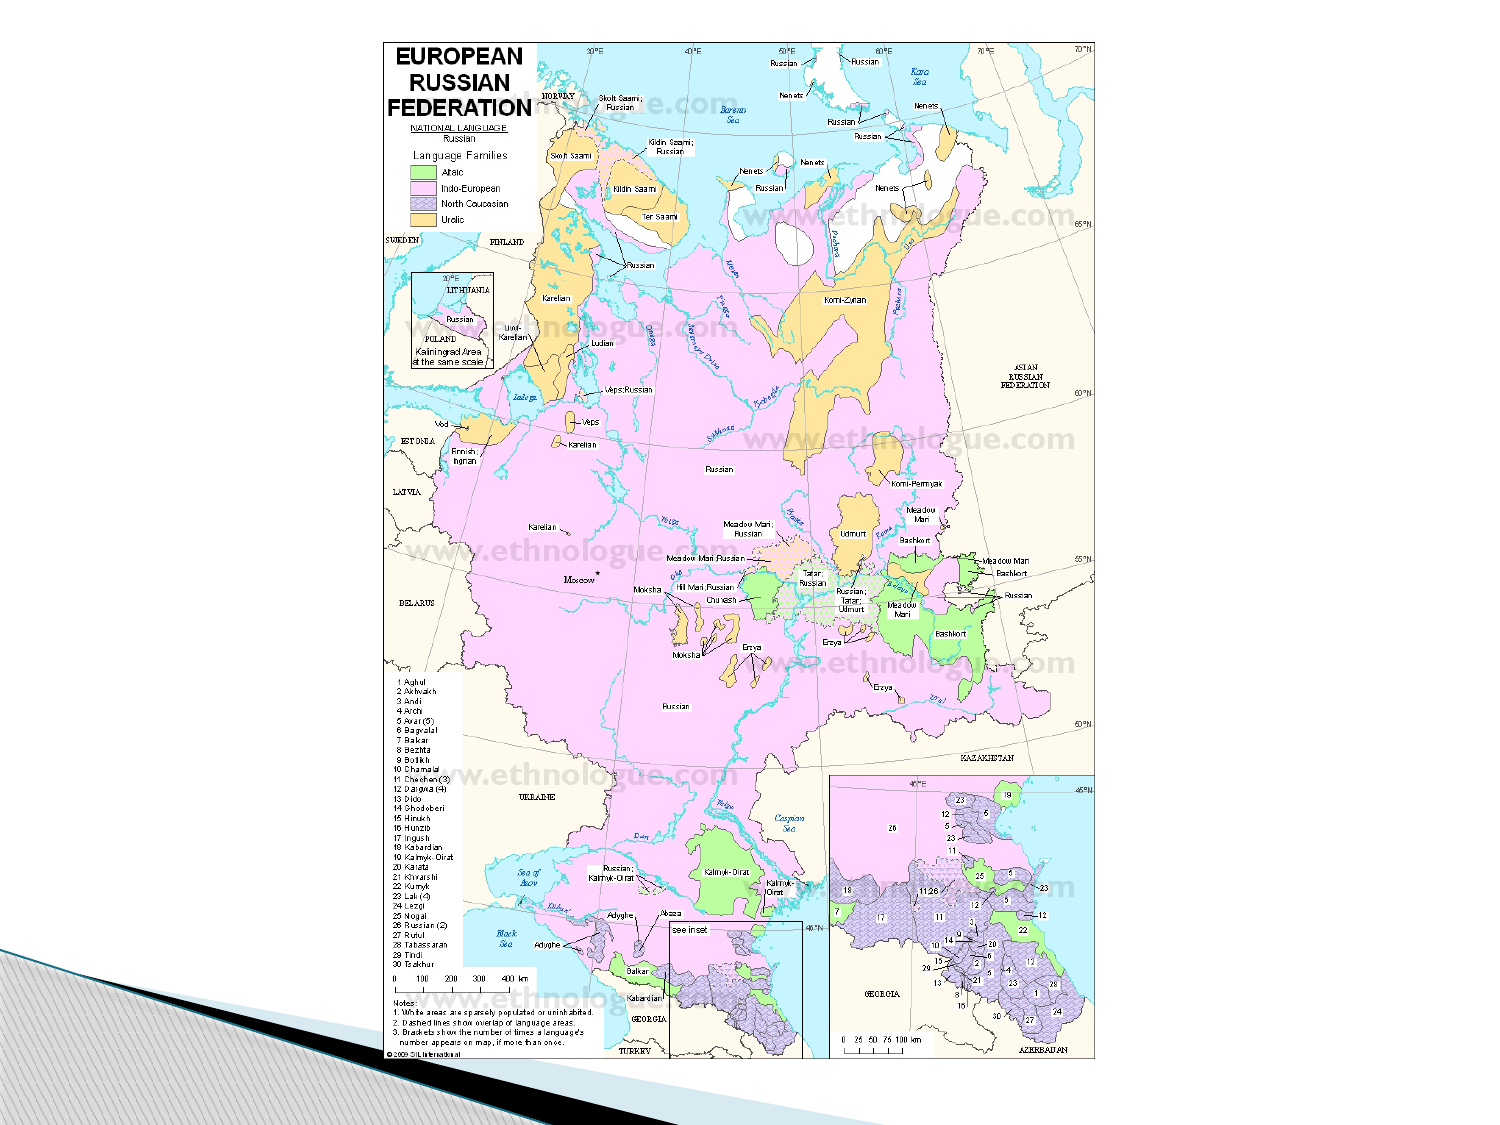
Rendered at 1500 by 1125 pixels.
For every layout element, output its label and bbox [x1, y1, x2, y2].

picture [383, 42, 1096, 1059]
